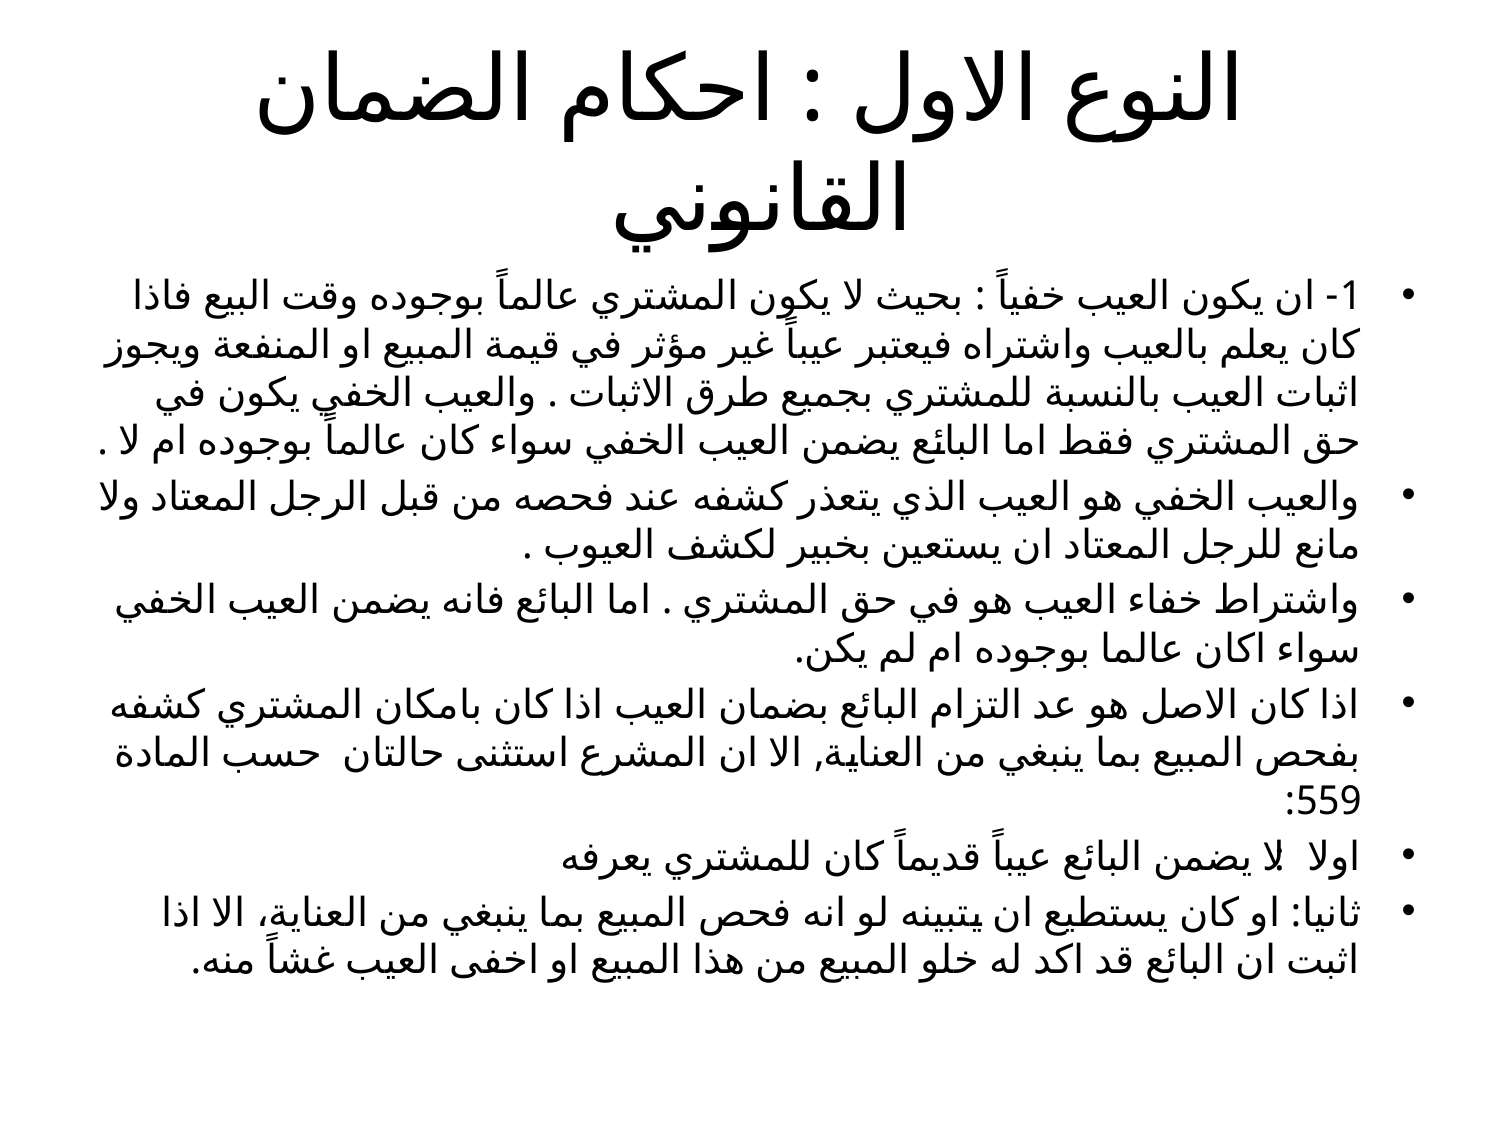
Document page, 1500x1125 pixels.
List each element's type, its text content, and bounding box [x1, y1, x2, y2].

title النوع الاول : احكام الضمان القانوني [75, 45, 1425, 233]
list 1- ان يكون العيب خفياً : بحيث لا يكون المشتري عالماً بوجوده وقت البيع فاذا كان يعلم بالعيب واشتراه فيعتبر عيباً غير مؤثر في قيمة المبيع او المنفعة ويجوز اثبات العيب بالنسبة للمشتري بجميع طرق الاثبات . والعيب الخفي يكون في حق المشتري فقط اما البائع يضمن العيب الخفي سواء كان عالماً بوجوده ام لا . والعيب الخفي هو العيب الذي يتعذر كشفه عند فحصه من قبل الرجل المعتاد ولا مانع للرجل المعتاد ان يستعين بخبير لكشف العيوب . واشتراط خفاء العيب هو في حق المشتري . اما البائع فانه يضمن العيب الخفي سواء اكان عالما بوجوده ام لم يكن. اذا كان الاصل هو عد التزام البائع بضمان العيب اذا كان بامكان المشتري كشفه بفحص المبيع بما ينبغي من العناية, الا ان المشرع استثنى حالتان حسب المادة 559: اولا: لا يضمن البائع عیباً قديماً كان للمشتري يعرفه ثانيا: او كان يستطیع ان يتبینه لو انه فحص المبیع بما ينبغي من العناية، الا اذا اثبت ان البائع قد اكد له خلو المبیع من ھذا المبیع او اخفى العیب غشاً منه. [75, 262, 1425, 1005]
